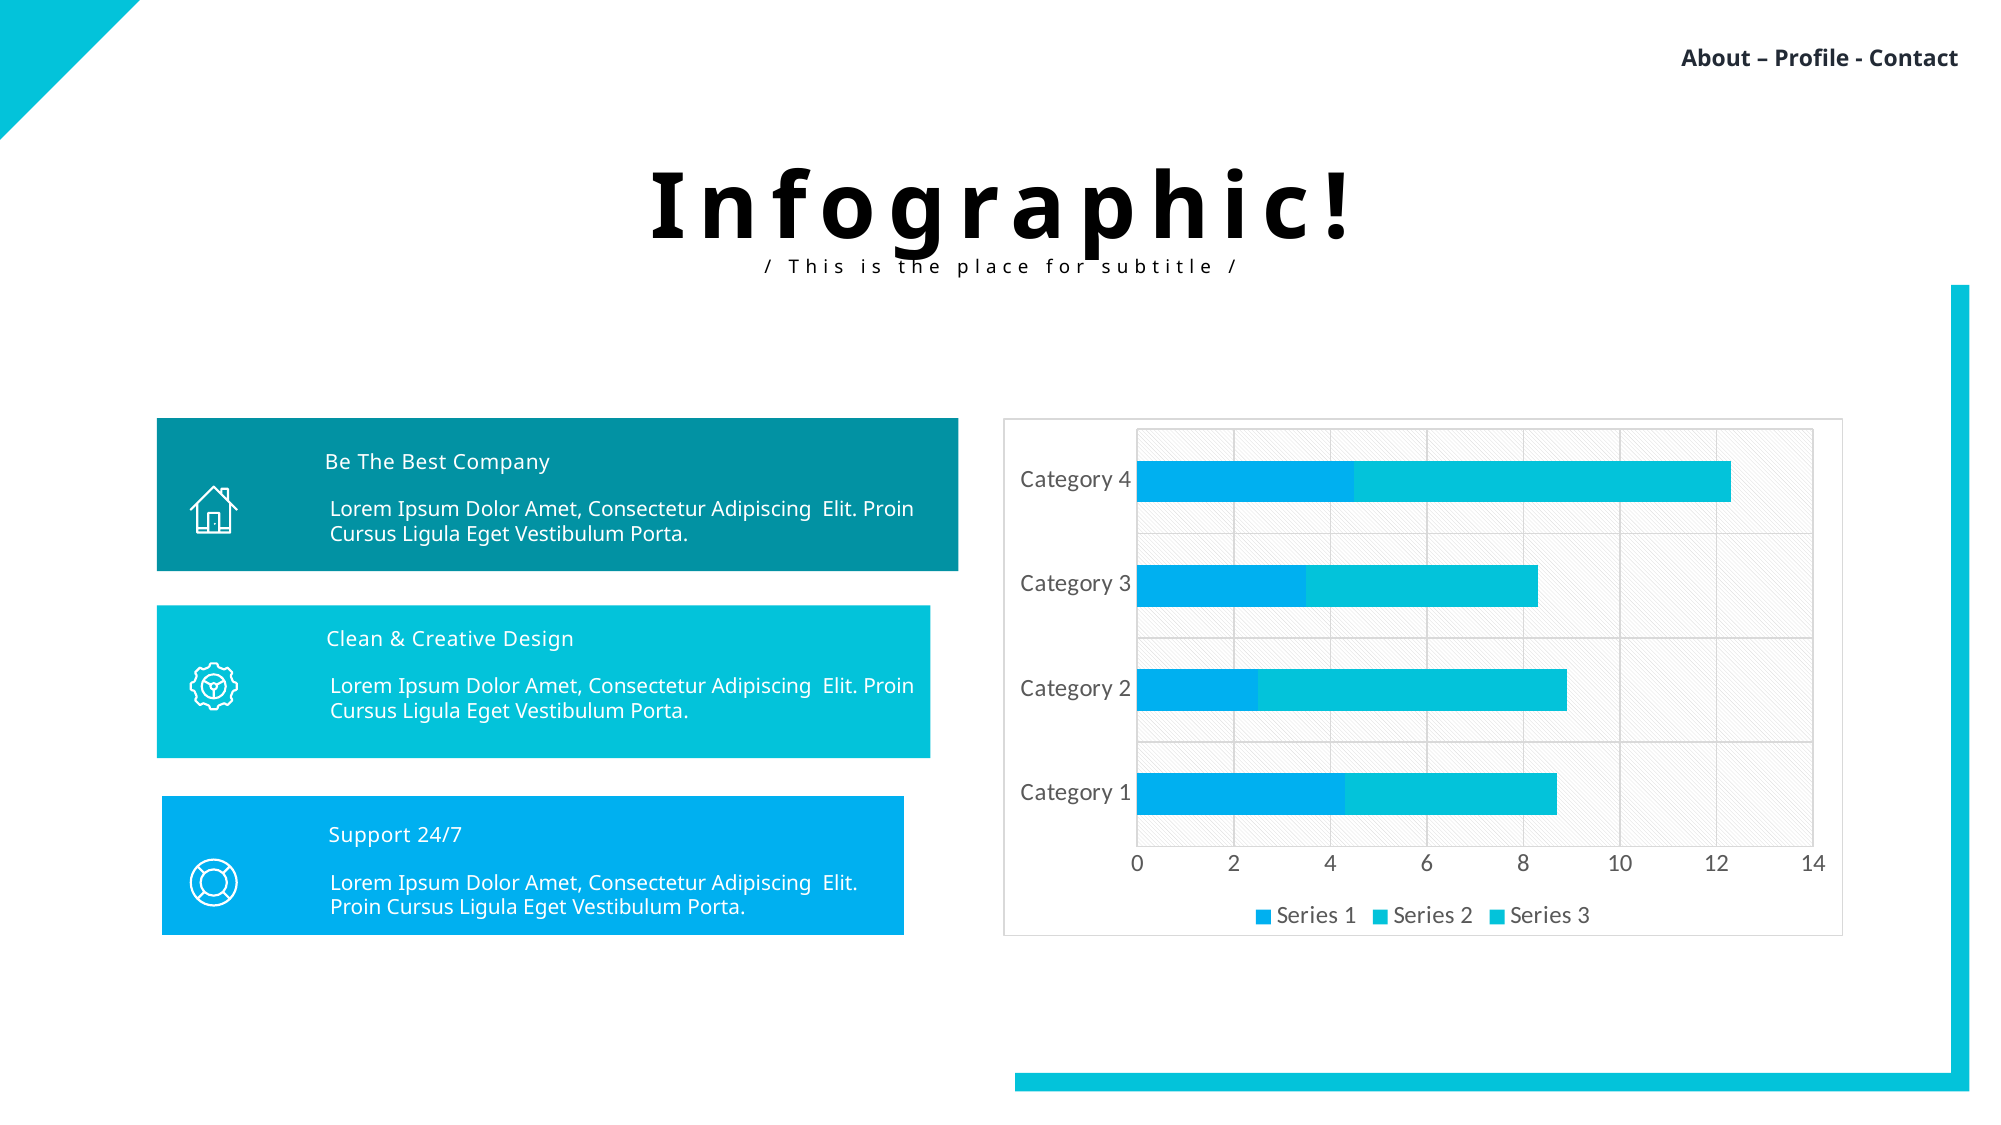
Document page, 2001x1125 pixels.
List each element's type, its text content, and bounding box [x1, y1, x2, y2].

text_box [160, 793, 907, 937]
text_box [156, 417, 959, 572]
text_box [0, 0, 142, 142]
text_box [189, 485, 238, 534]
text_box Be The Best Company [310, 441, 565, 482]
text_box Support 24/7 [313, 814, 478, 854]
text_box [189, 662, 238, 711]
text_box [156, 604, 931, 759]
text_box [189, 858, 238, 907]
chart [1002, 418, 1844, 937]
text_box [1014, 284, 1970, 1092]
text_box Clean & Creative Design [311, 618, 589, 658]
text_box Lorem Ipsum Dolor Amet, Consectetur Adipiscing Elit. Proin Cursus Ligula Eget Vestibulum Porta. [315, 861, 906, 927]
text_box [613, 140, 1387, 285]
text_box Lorem Ipsum Dolor Amet, Consectetur Adipiscing Elit. Proin Cursus Ligula Eget Vestibulum Porta. [315, 665, 931, 731]
text_box About – Profile - Contact [1557, 29, 1989, 85]
text_box Lorem Ipsum Dolor Amet, Consectetur Adipiscing Elit. Proin Cursus Ligula Eget Vestibulum Porta. [315, 488, 959, 554]
